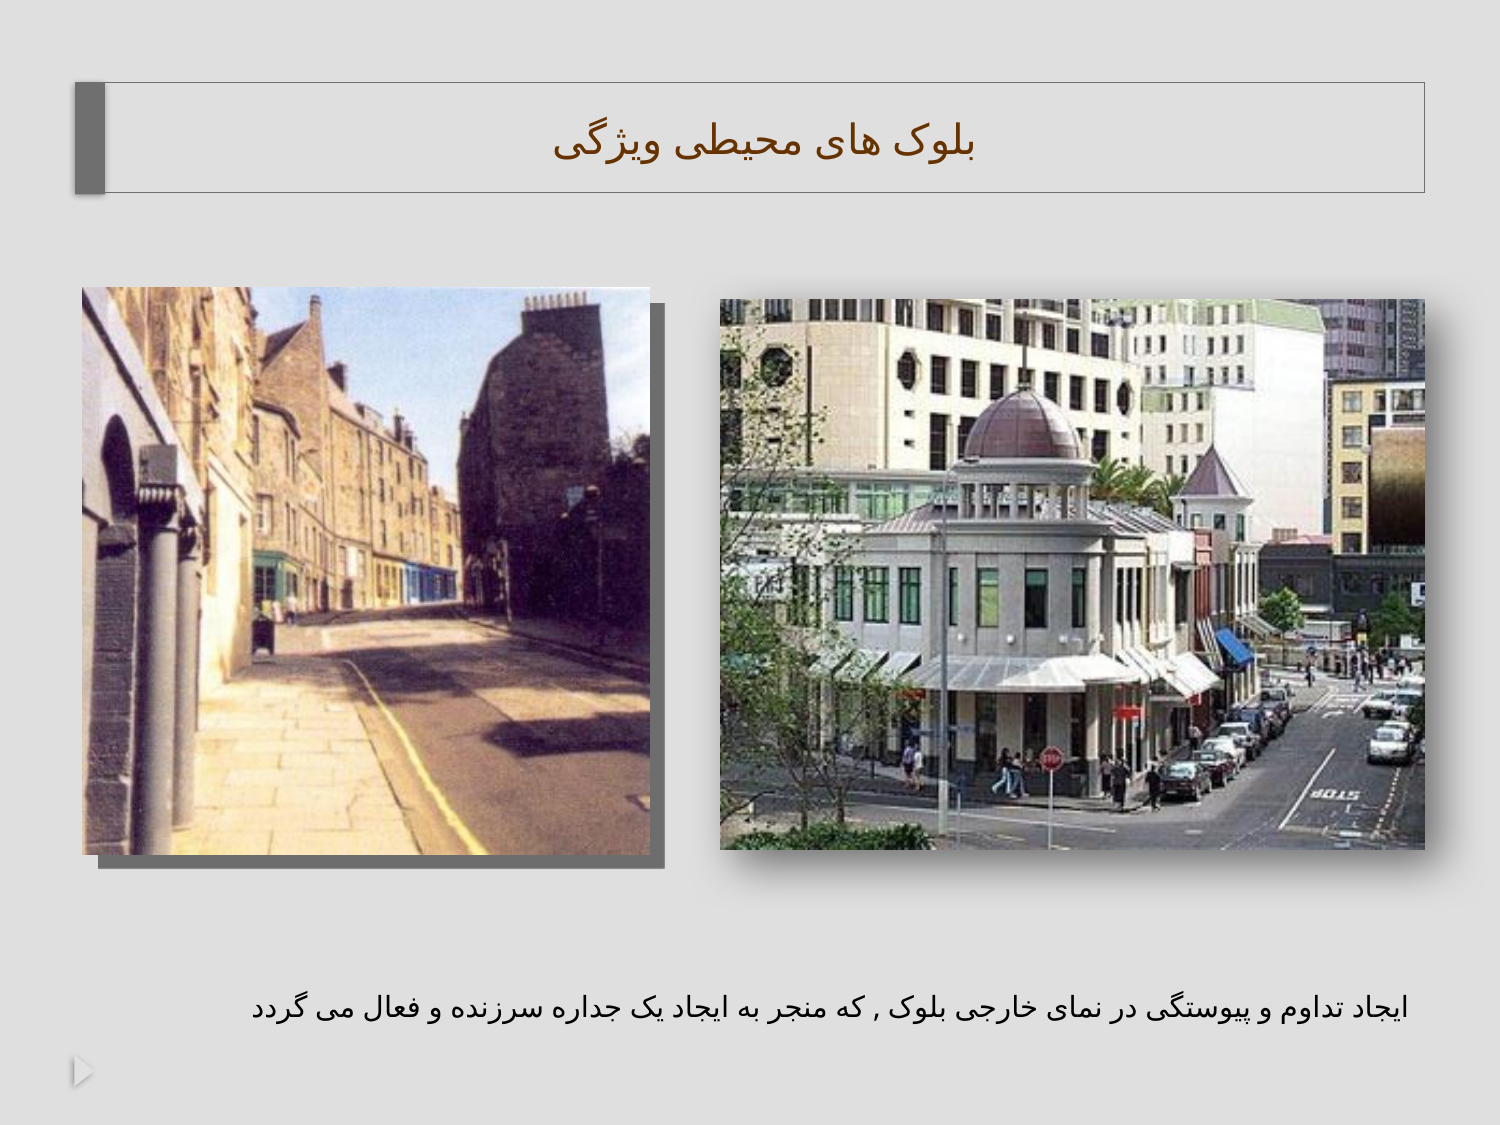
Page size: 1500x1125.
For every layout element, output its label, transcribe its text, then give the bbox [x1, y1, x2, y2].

picture [82, 287, 651, 855]
list ایجاد تداوم و پیوستگی در نمای خارجی بلوک , که منجر به ایجاد یک جداره سرزنده و فعال می گردد [75, 962, 1425, 1050]
picture [720, 299, 1426, 851]
title بلوک های محيطی ویژگی [75, 82, 1425, 193]
